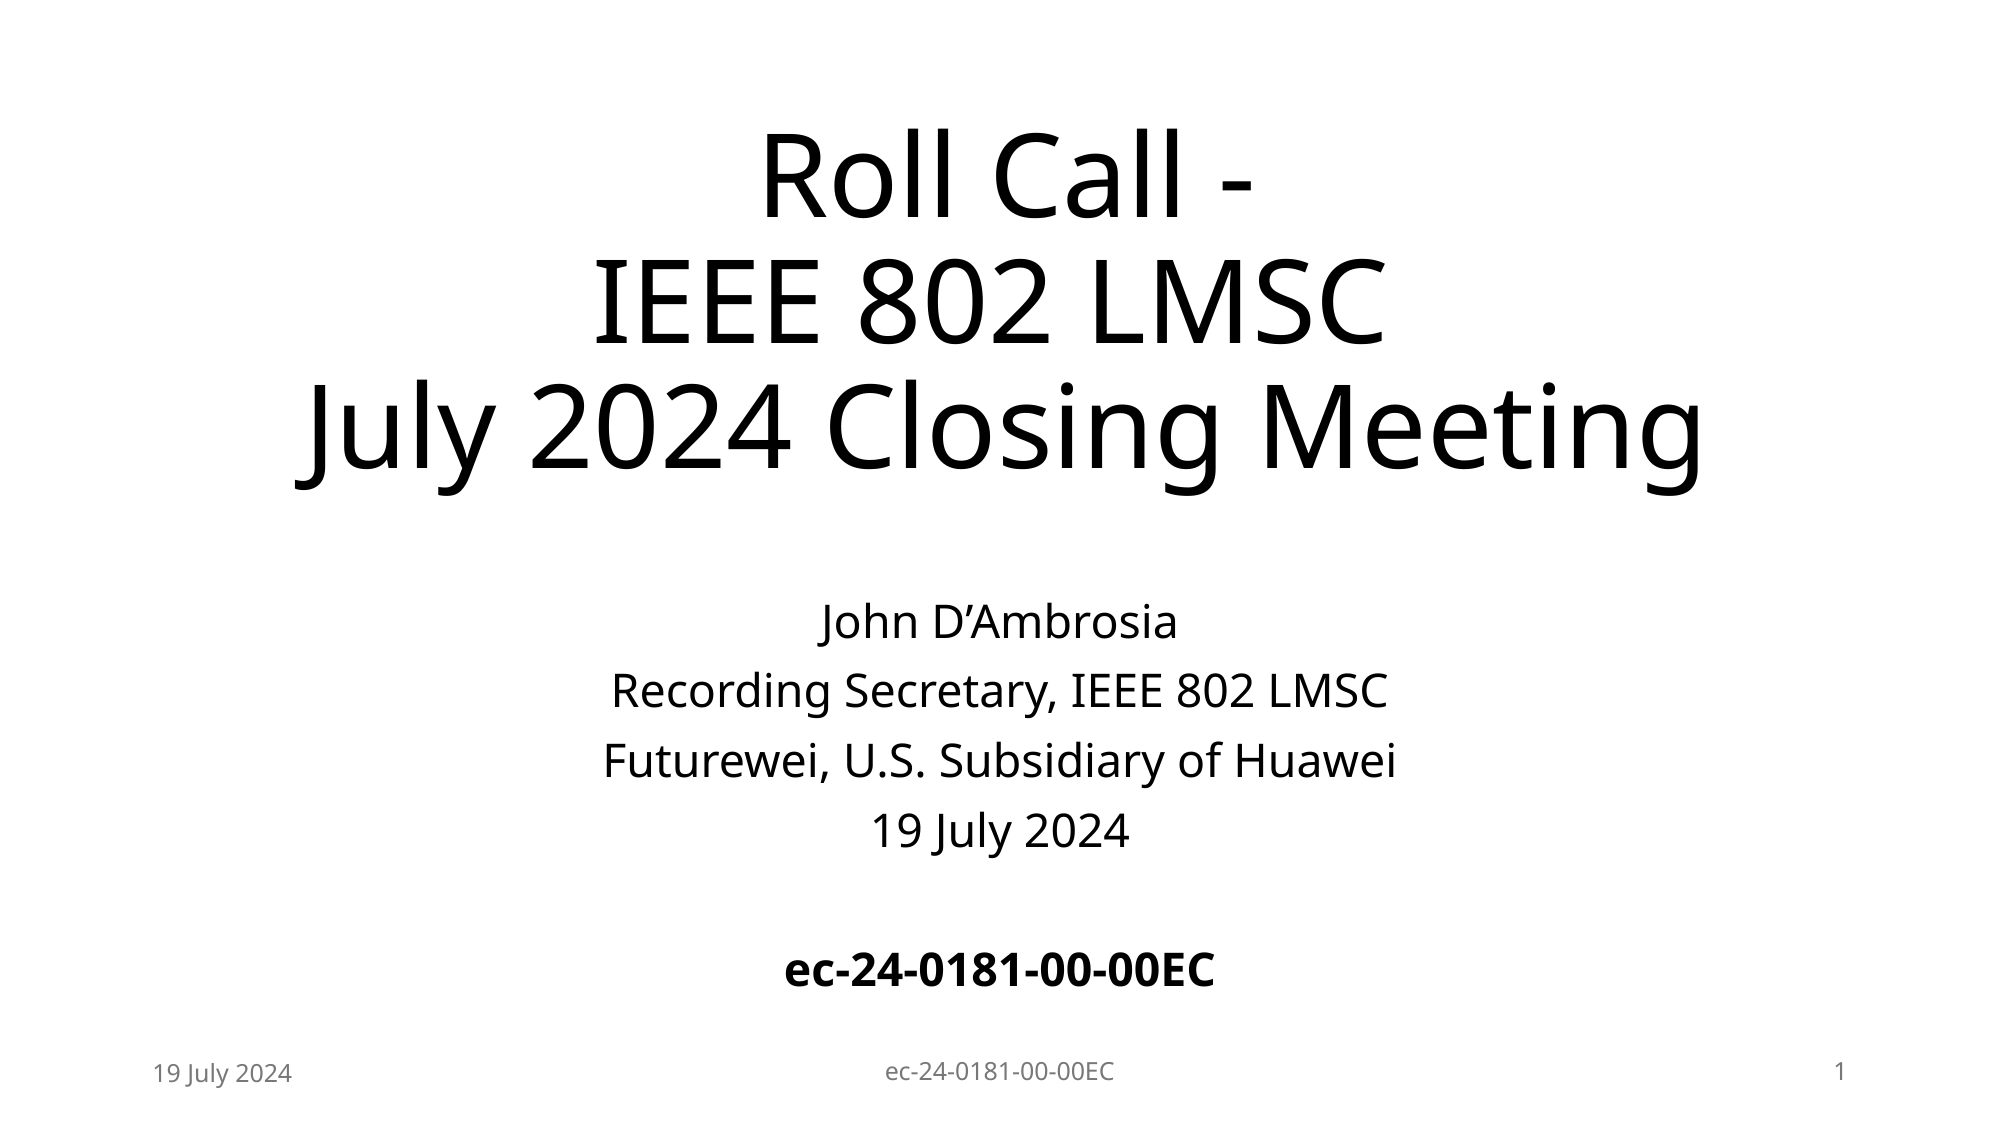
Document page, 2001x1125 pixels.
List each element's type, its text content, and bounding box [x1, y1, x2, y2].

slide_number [137, 1042, 588, 1103]
title Roll Call - IEEE 802 LMSC July 2024 Closing Meeting [116, 109, 1896, 502]
slide_number 1 [1412, 1042, 1863, 1103]
footer ec-24-0181-00-00EC [662, 1042, 1338, 1103]
subtitle John D’Ambrosia Recording Secretary, IEEE 802 LMSC Futurewei, U.S. Subsidiary of Huawei 19 July 2024 ec-24-0181-00-00EC [249, 590, 1750, 1006]
